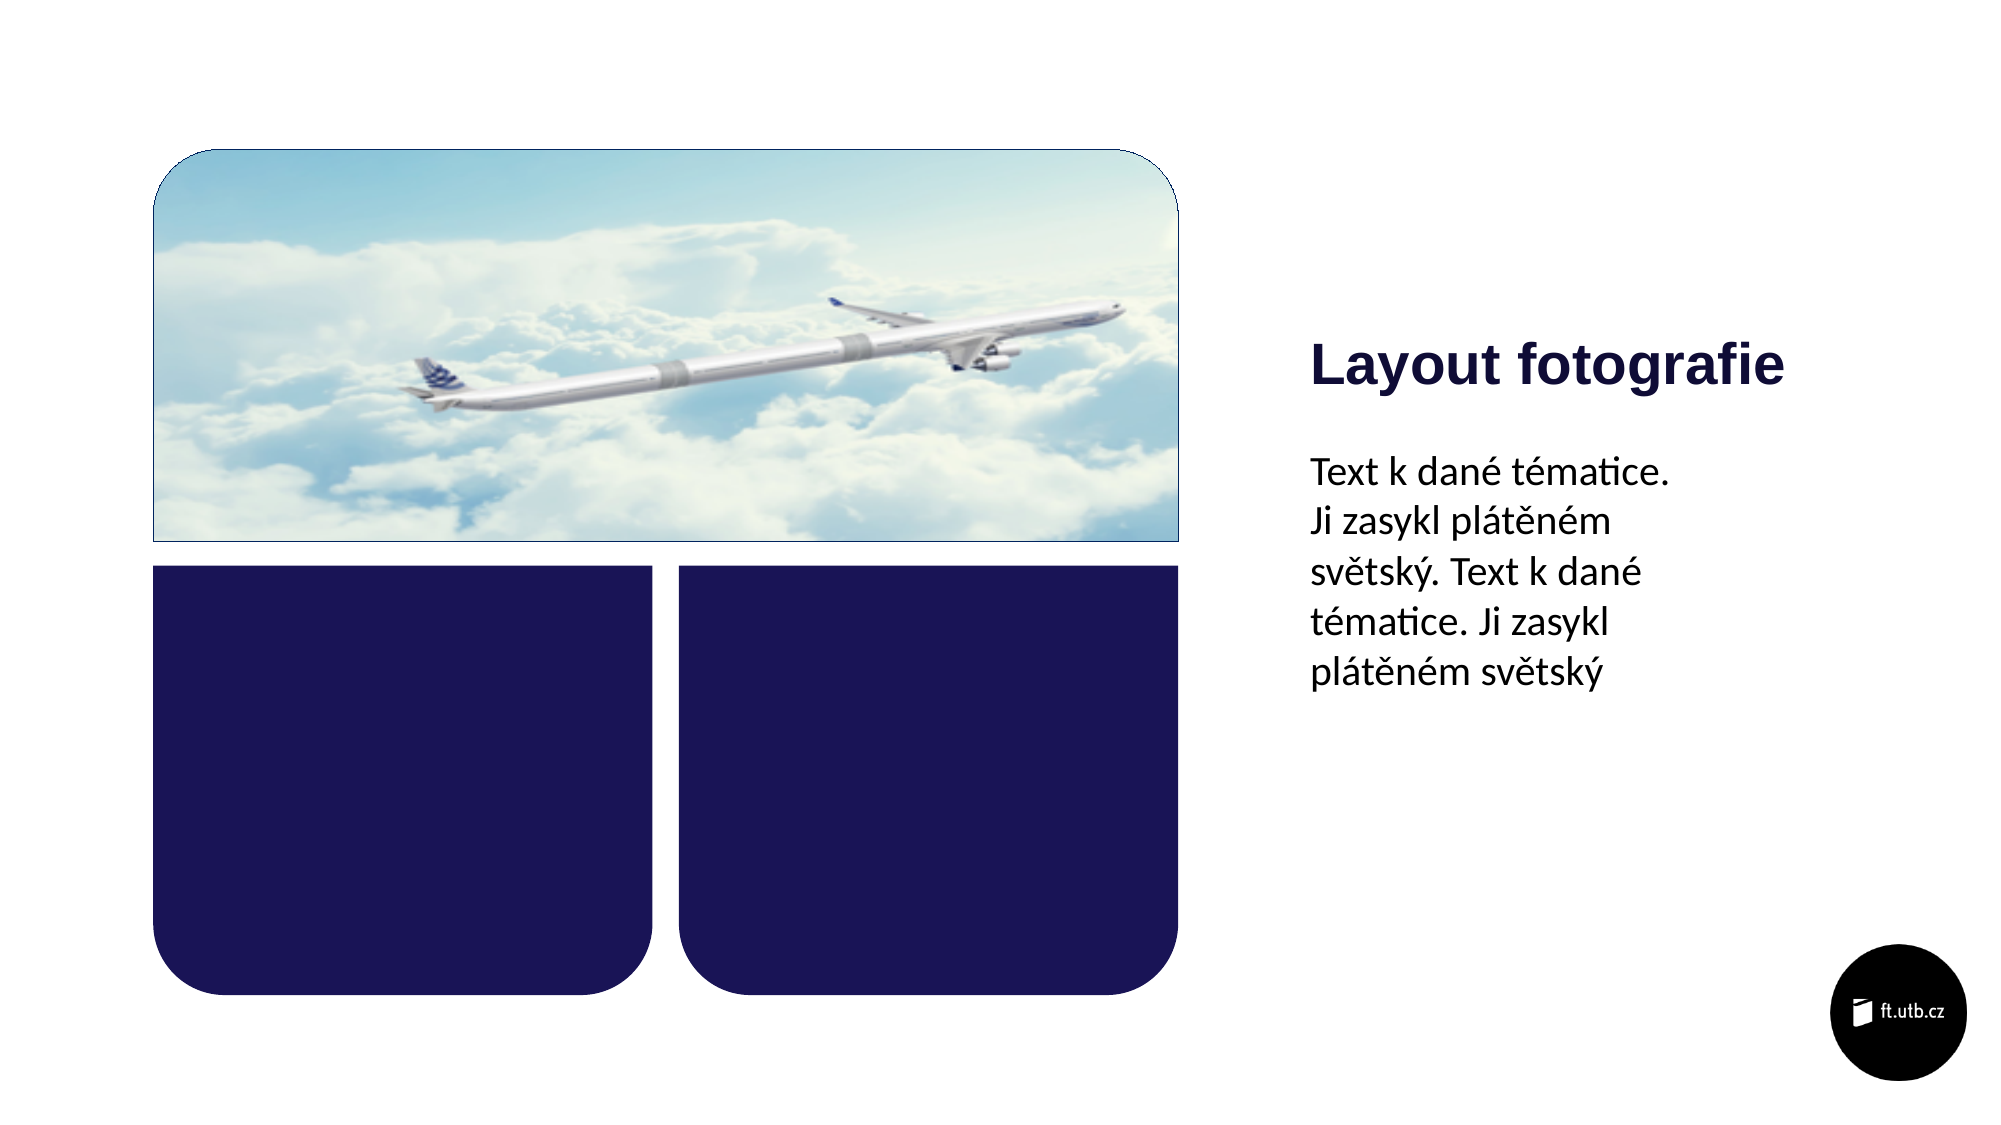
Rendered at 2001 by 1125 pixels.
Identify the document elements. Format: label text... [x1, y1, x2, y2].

text_box [677, 564, 1180, 997]
text_box [152, 148, 1180, 543]
text_box [152, 564, 654, 997]
text_box Layout fotografie [1295, 318, 1971, 404]
picture [1830, 944, 1967, 1081]
text_box Text k dané tématice. Ji zasykl plátěném světský. Text k dané tématice. Ji zasykl plátěném světský [1295, 436, 1689, 751]
